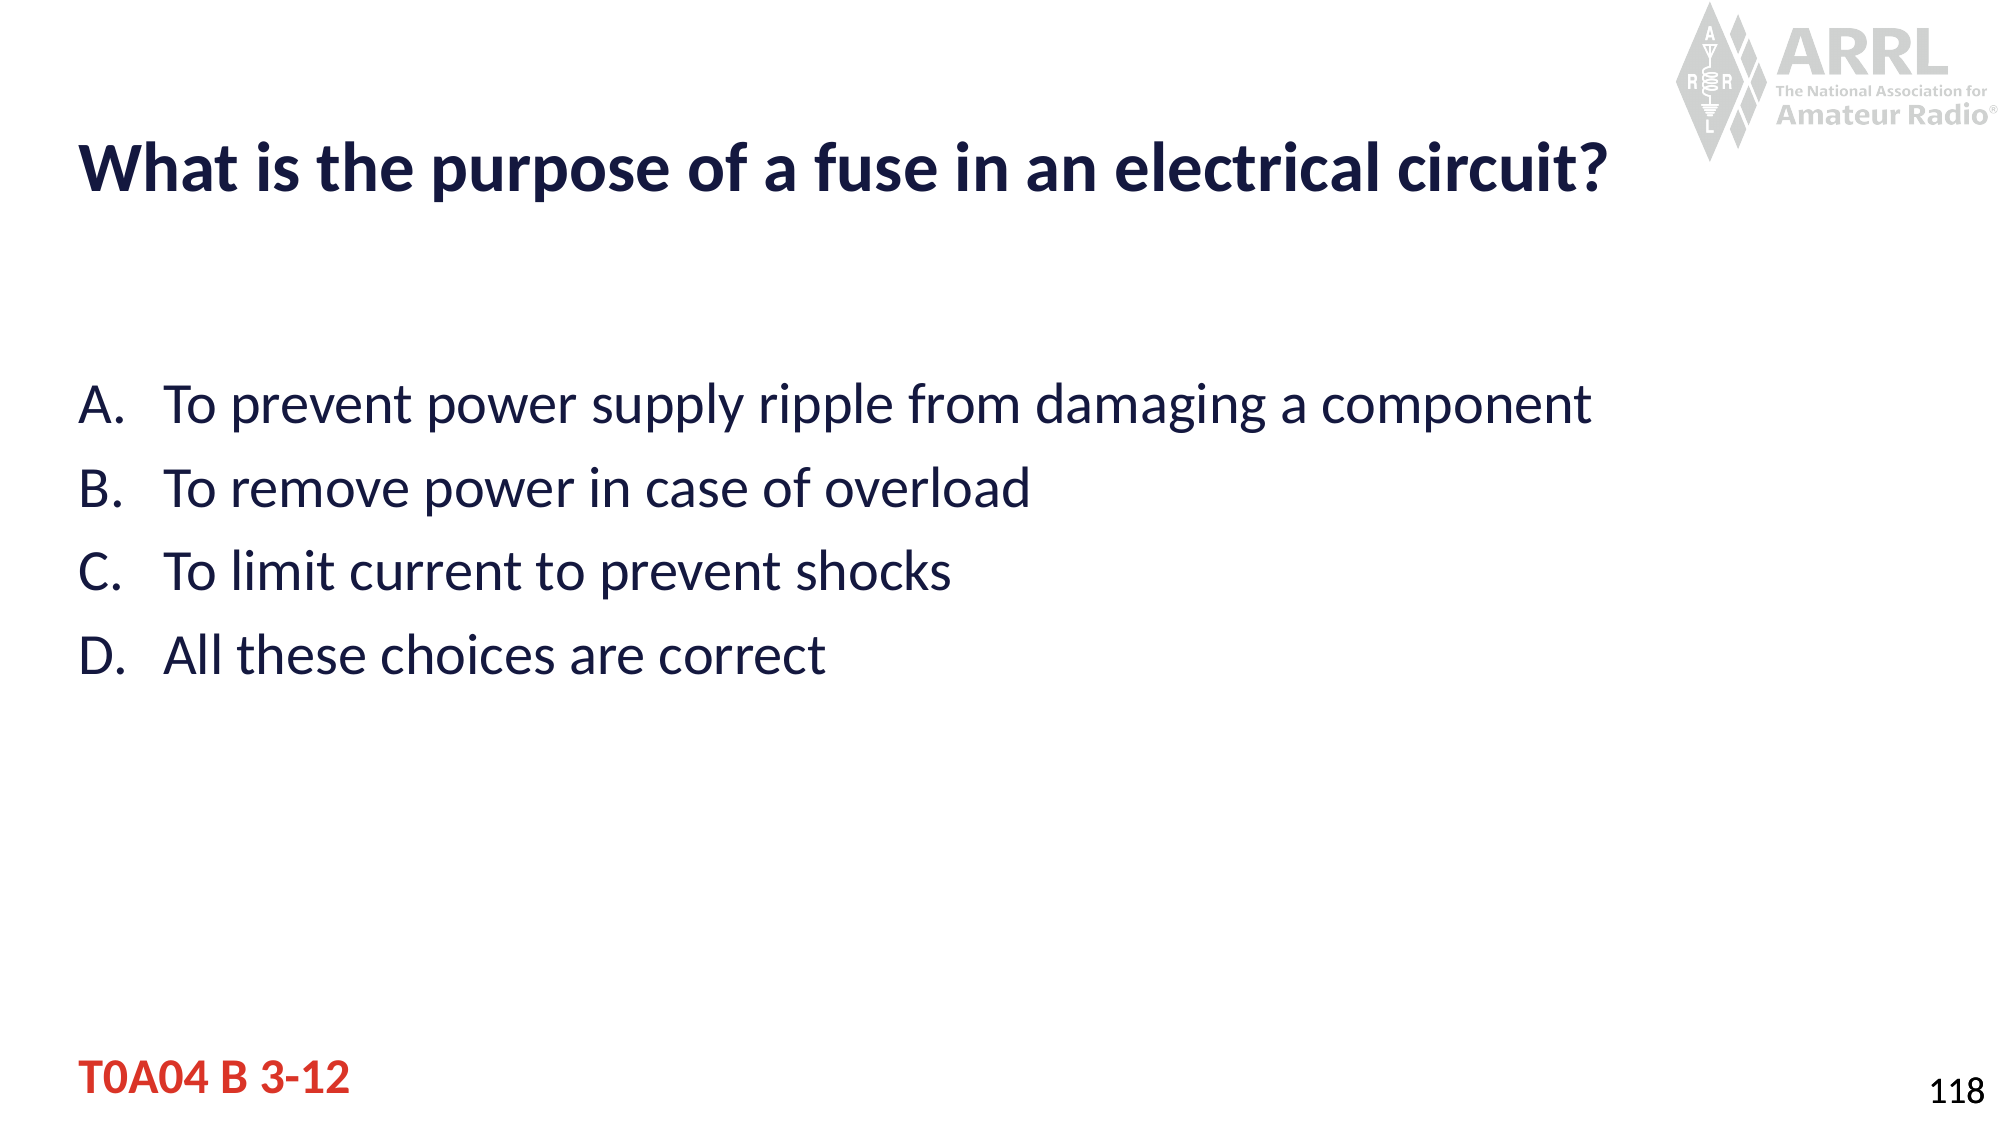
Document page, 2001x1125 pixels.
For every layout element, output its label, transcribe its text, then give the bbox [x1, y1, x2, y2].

picture [1674, 0, 2000, 164]
text_box T0A04 B 3-12 [63, 1036, 921, 1112]
list To prevent power supply ripple from damaging a component To remove power in case of overload To limit current to prevent shocks All these choices are correct [63, 365, 1863, 989]
title What is the purpose of a fuse in an electrical circuit? [63, 59, 1863, 278]
